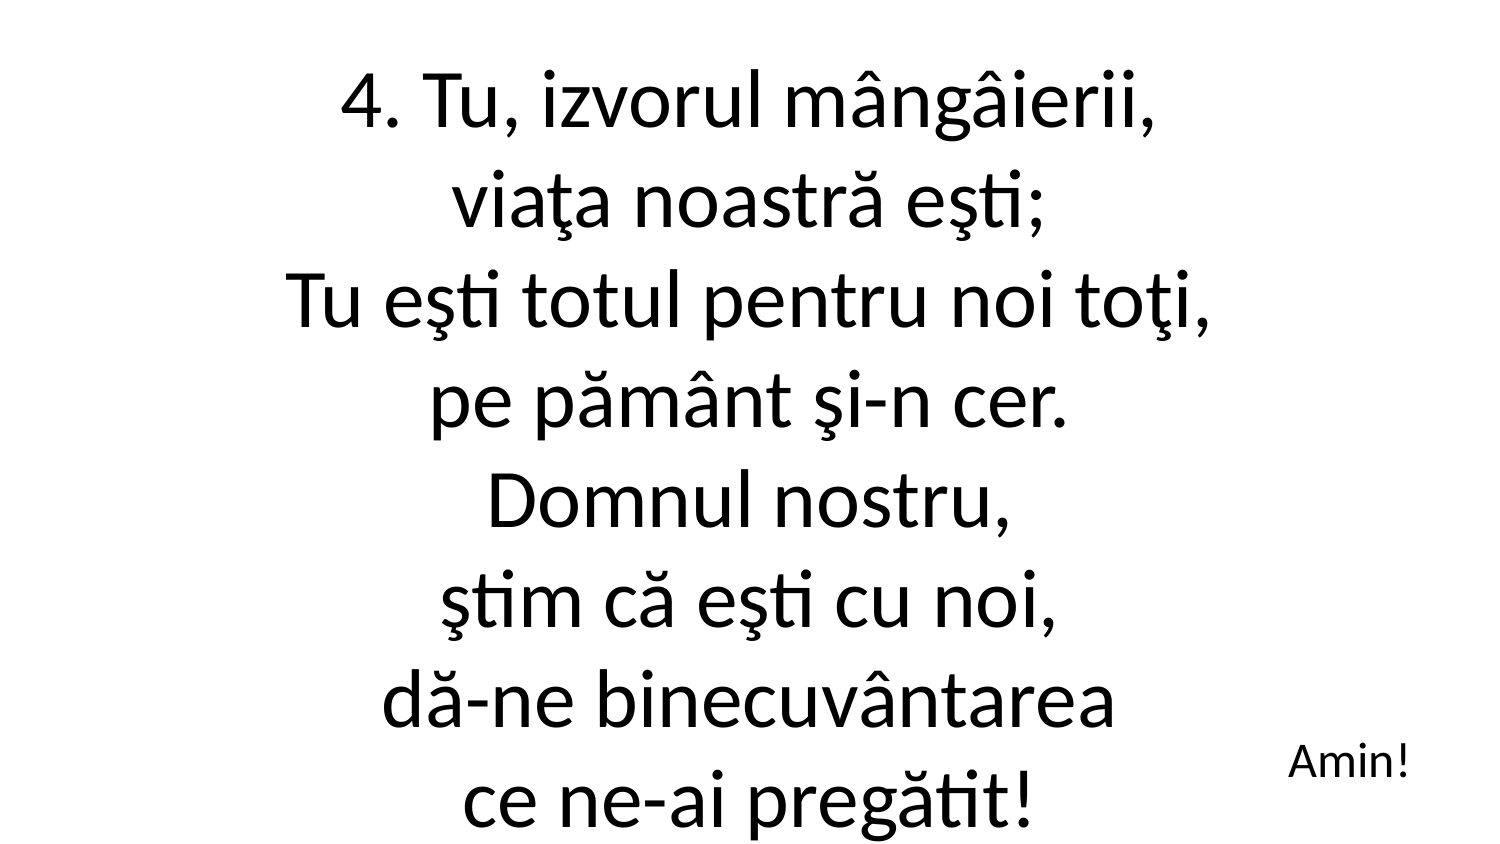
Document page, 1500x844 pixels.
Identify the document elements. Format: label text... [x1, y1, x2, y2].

text_box Amin! [1273, 674, 1427, 795]
text_box 4. Tu, izvorul mângâierii, viaţa noastră eşti; Tu eşti totul pentru noi toţi, pe pământ şi-n cer. Domnul nostru, ştim că eşti cu noi, dă-ne binecuvântarea ce ne-ai pregătit! [270, 0, 1230, 844]
